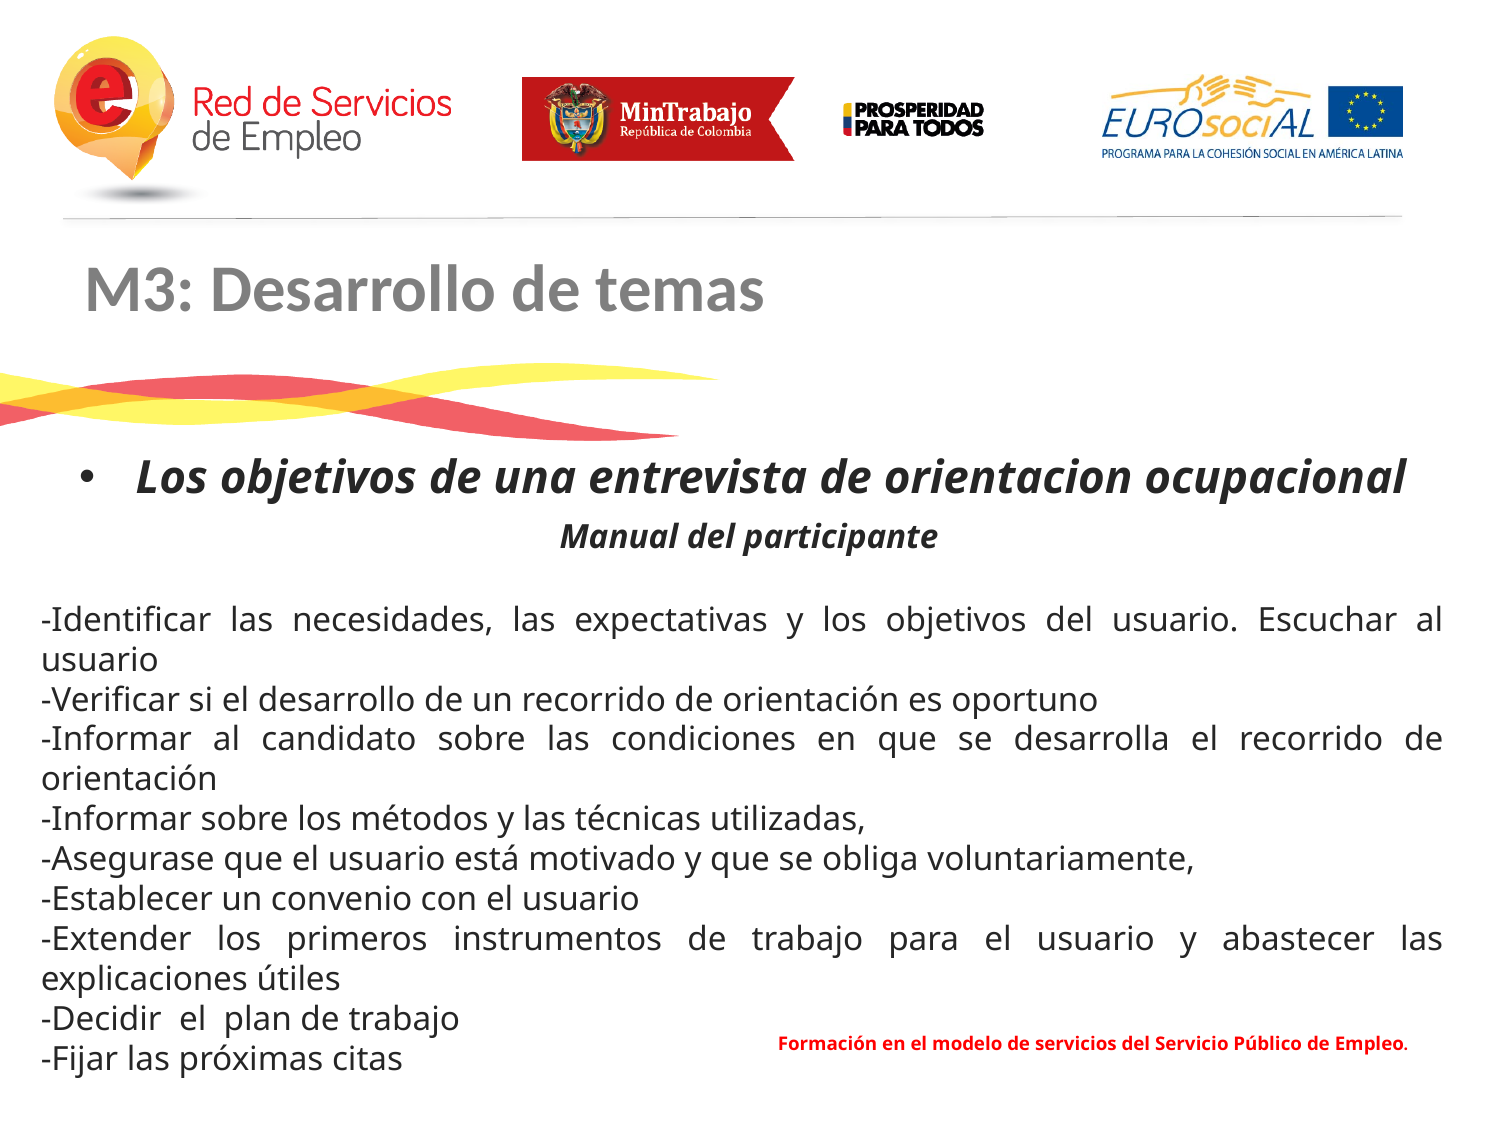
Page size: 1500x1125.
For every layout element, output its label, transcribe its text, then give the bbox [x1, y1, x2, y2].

picture [54, 35, 452, 205]
text_box M3: Desarrollo de temas [70, 237, 1202, 333]
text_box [62, 215, 1403, 220]
title Formación en el modelo de servicios del Servicio Público de Empleo. [720, 999, 1471, 1088]
picture [1102, 74, 1403, 158]
text_box Los objetivos de una entrevista de orientacion ocupacional Manual del participante -Identificar las necesidades, las expectativas y los objetivos del usuario. Escuchar al usuario -Verificar si el desarrollo de un recorrido de orientación es oportuno -Informar al candidato sobre las condiciones en que se desarrolla el recorrido de orientación -Informar sobre los métodos y las técnicas utilizadas, -Asegurase que el usuario está motivado y que se obliga voluntariamente, -Establecer un convenio con el usuario -Extender los primeros instrumentos de trabajo para el usuario y abastecer las explicaciones útiles -Decidir el plan de trabajo -Fijar las próximas citas [25, 440, 1461, 1085]
picture [521, 77, 987, 162]
picture [0, 358, 721, 441]
